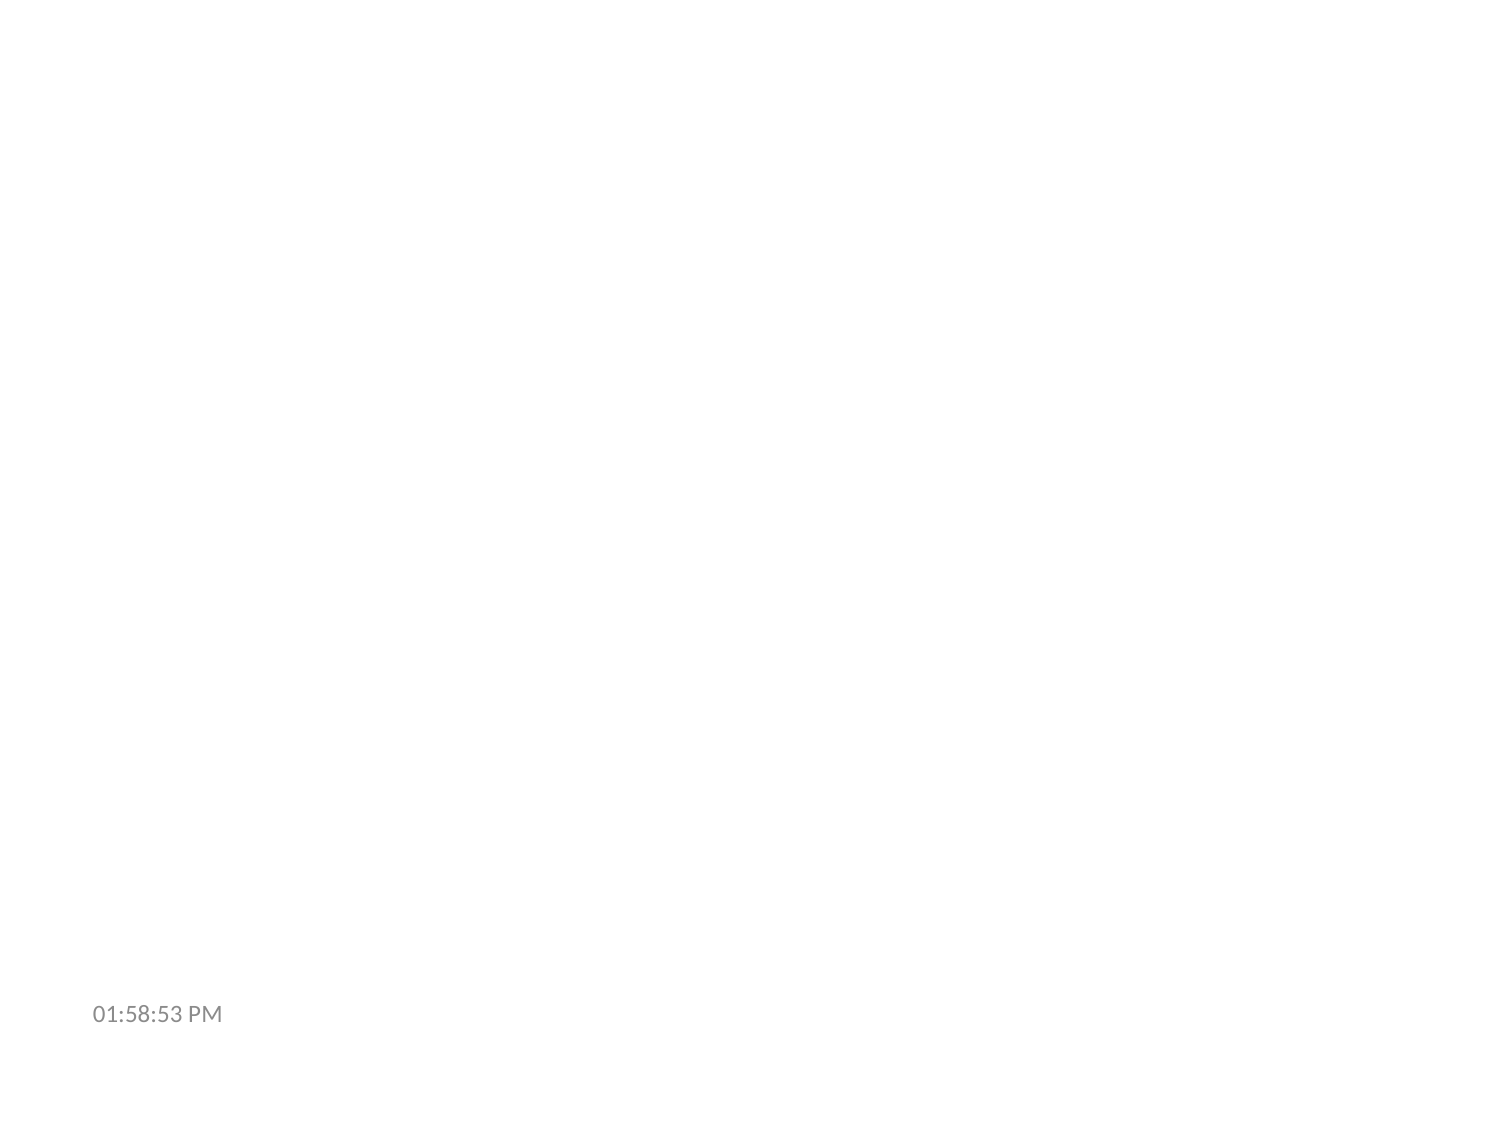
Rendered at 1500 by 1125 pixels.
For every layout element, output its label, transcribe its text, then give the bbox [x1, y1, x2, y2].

text_box 3:35:09 PM [77, 982, 428, 1043]
